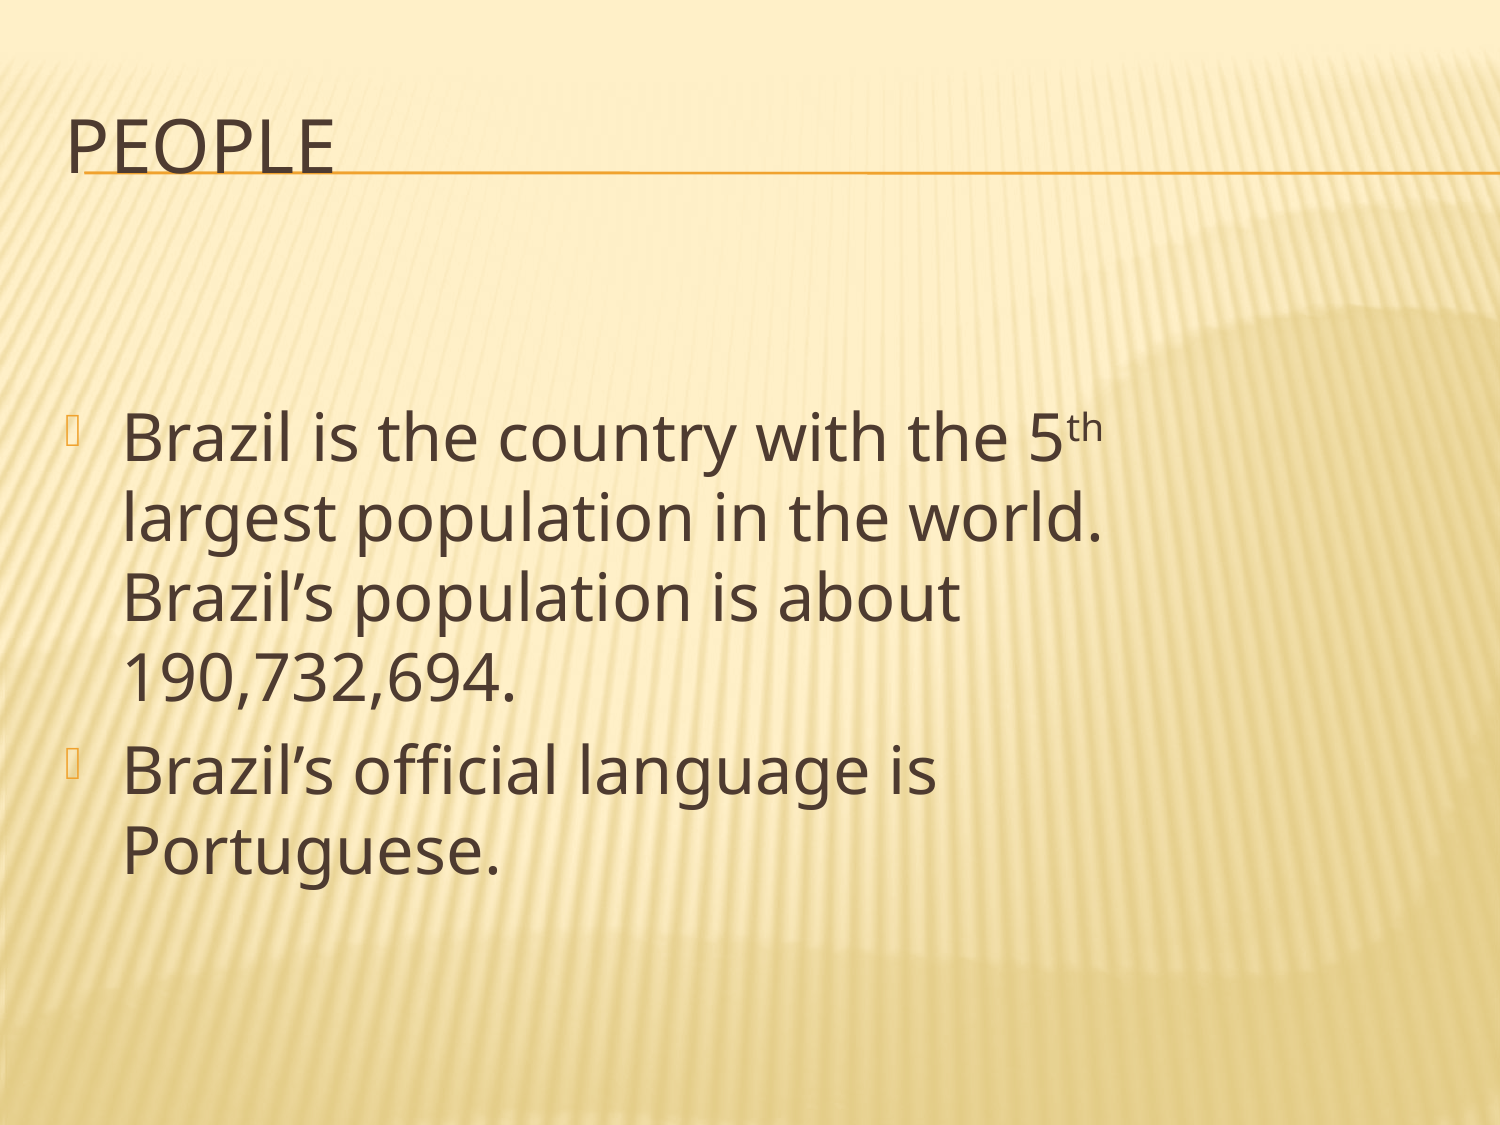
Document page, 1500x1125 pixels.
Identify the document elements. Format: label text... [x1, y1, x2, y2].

list Brazil is the country with the 5th largest population in the world. Brazil’s population is about 190,732,694. Brazil’s official language is Portuguese. [50, 387, 1325, 775]
title people [50, 75, 1475, 213]
